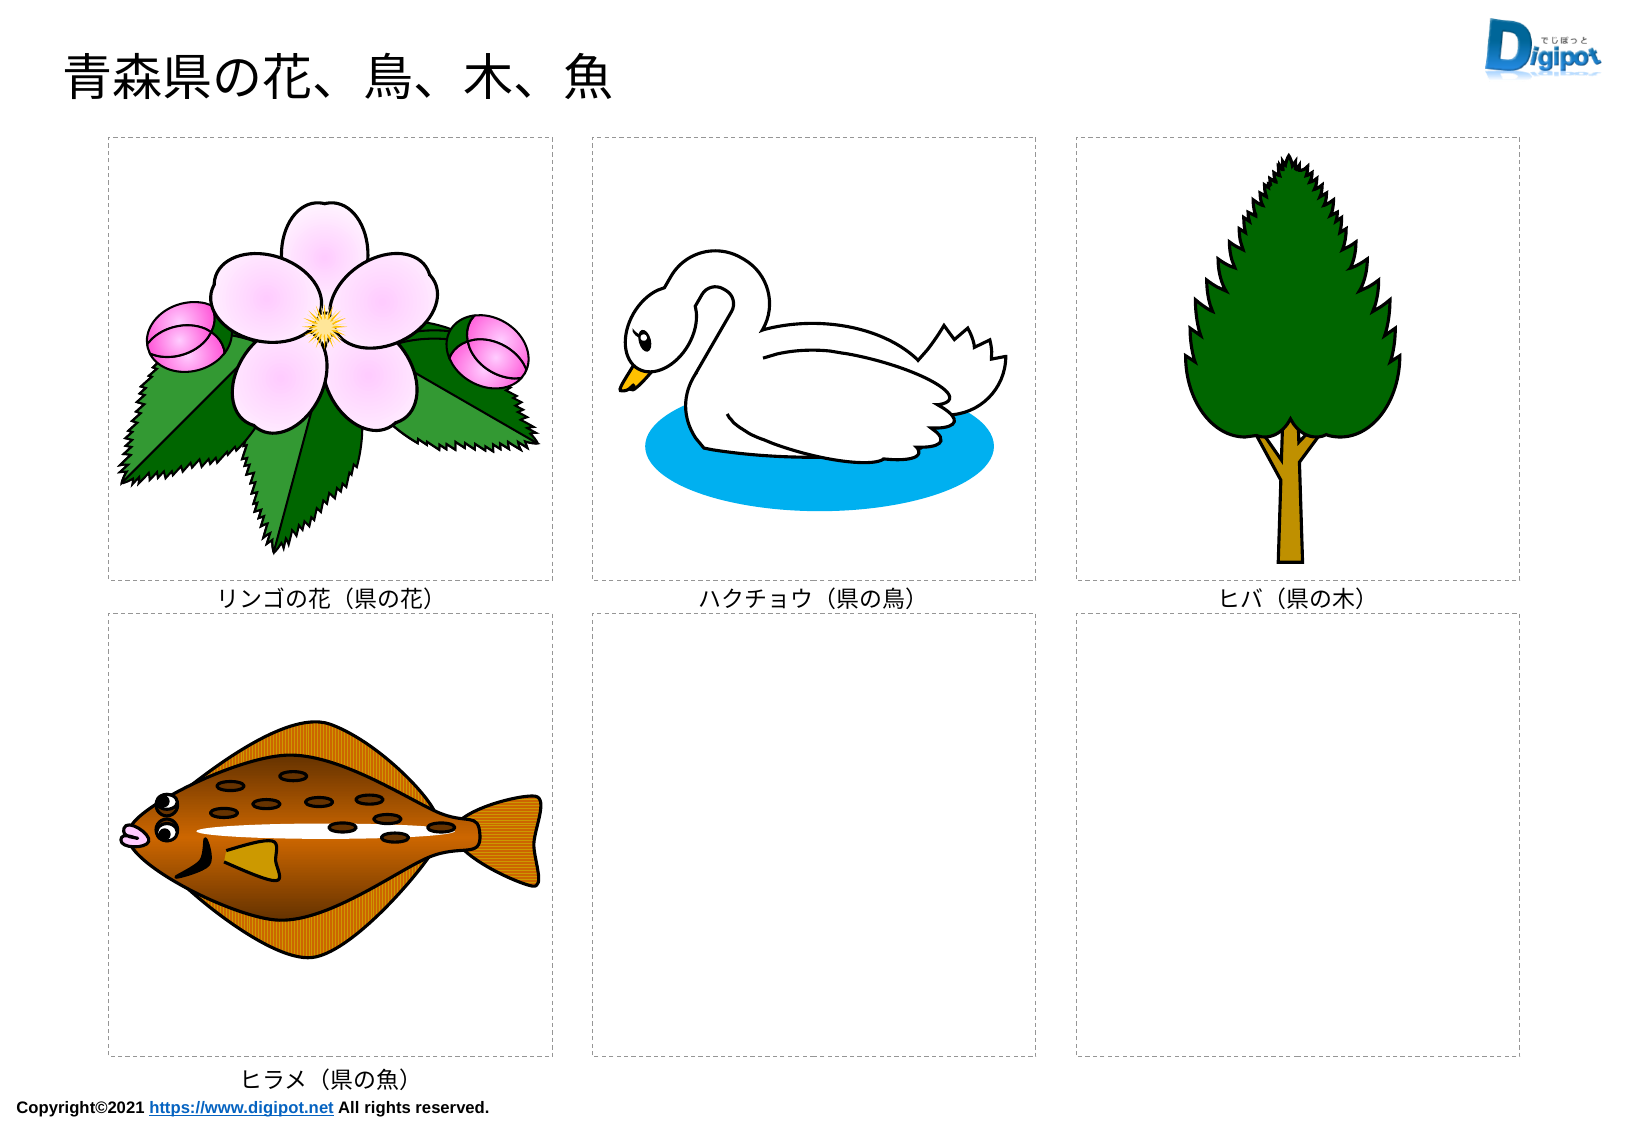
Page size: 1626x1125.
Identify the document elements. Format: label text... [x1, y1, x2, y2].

text_box ヒラメ（県の魚） [104, 1058, 558, 1101]
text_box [121, 721, 541, 958]
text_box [91, 202, 551, 556]
text_box リンゴの花（県の花） [104, 577, 558, 620]
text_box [1185, 155, 1400, 563]
text_box ヒバ（県の木） [1071, 577, 1525, 620]
text_box ハクチョウ（県の鳥） [587, 577, 1041, 620]
text_box 青森県の花、鳥、木、魚 [48, 38, 628, 113]
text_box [625, 250, 1006, 512]
picture [1485, 18, 1602, 82]
